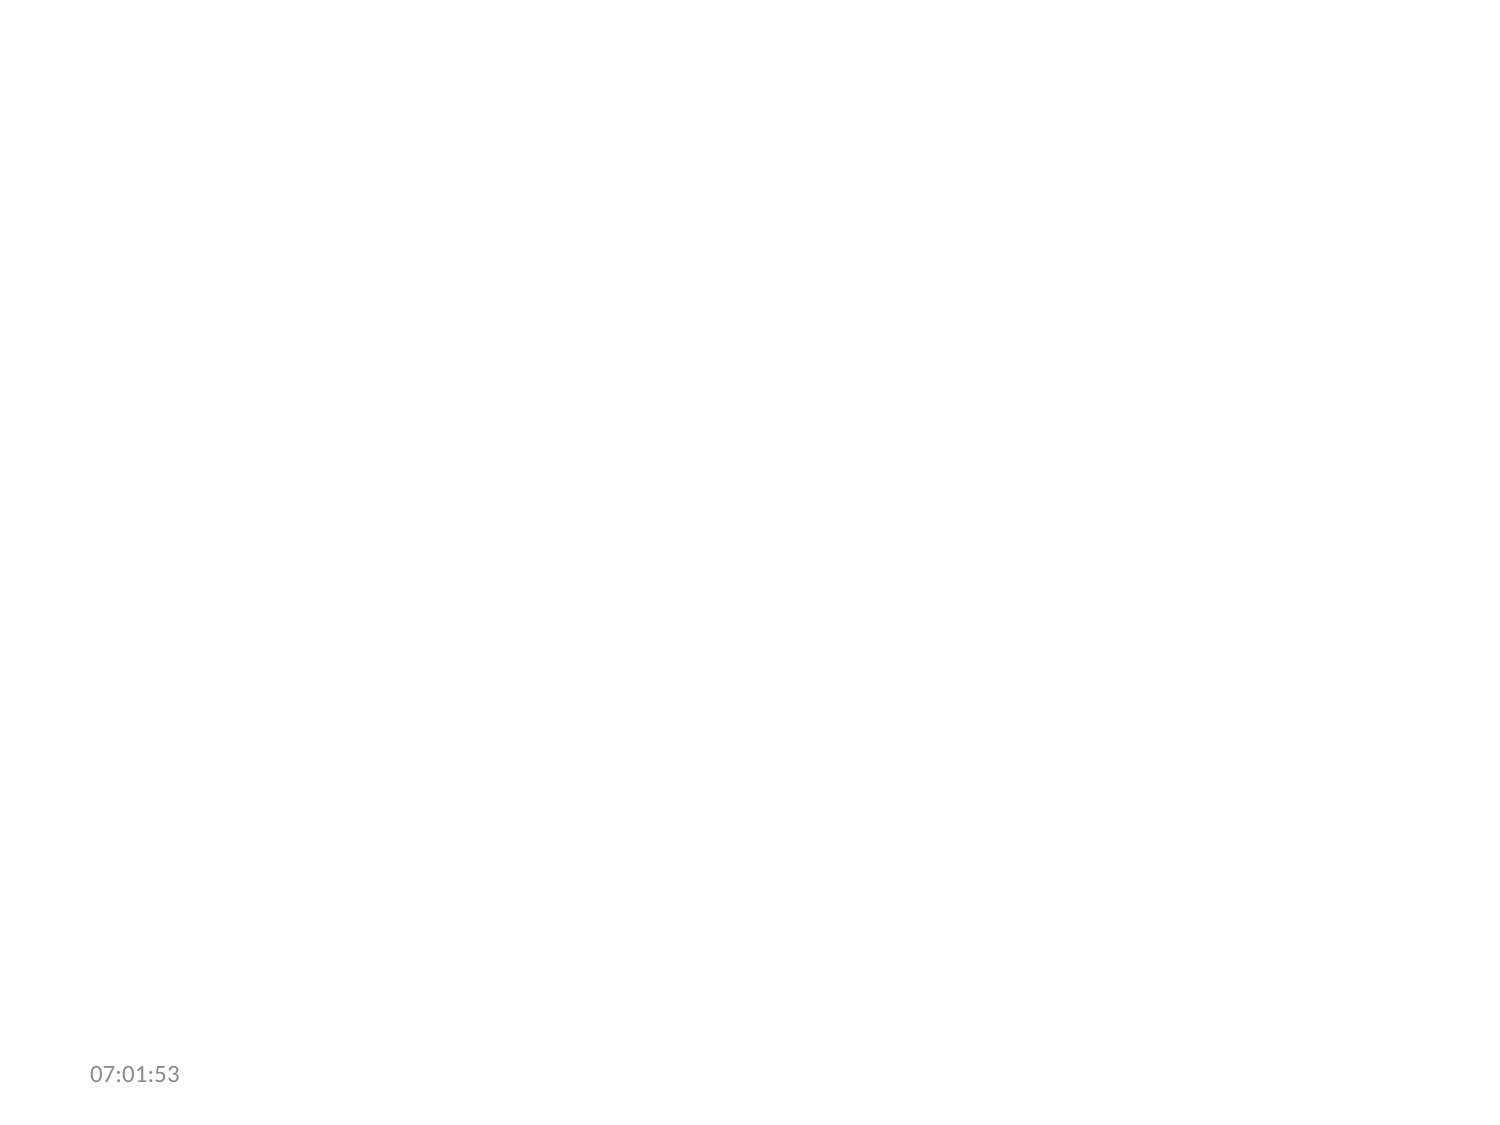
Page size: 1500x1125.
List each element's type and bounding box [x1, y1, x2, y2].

slide_number [75, 1042, 425, 1103]
